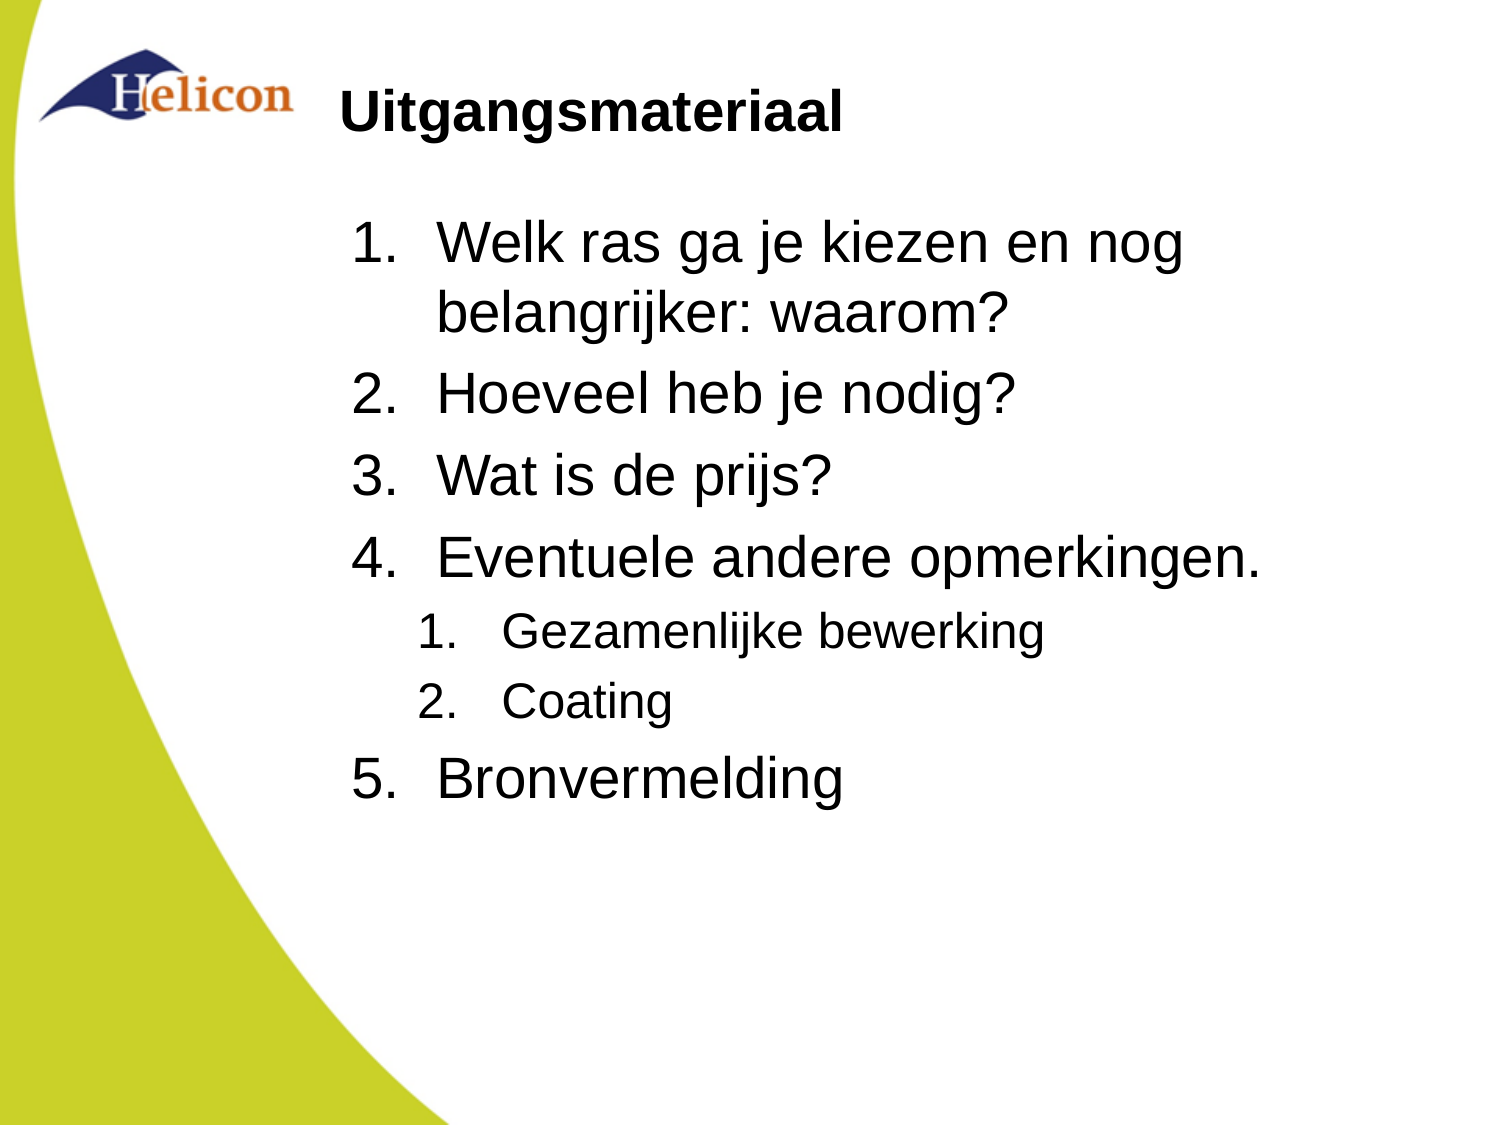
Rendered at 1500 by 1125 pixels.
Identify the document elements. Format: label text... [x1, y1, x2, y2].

picture [0, 0, 1500, 1125]
title Uitgangsmateriaal [324, 54, 1415, 161]
list Welk ras ga je kiezen en nog belangrijker: waarom? Hoeveel heb je nodig? Wat is de prijs? Eventuele andere opmerkingen. Gezamenlijke bewerking Coating Bronvermelding [336, 196, 1425, 1005]
